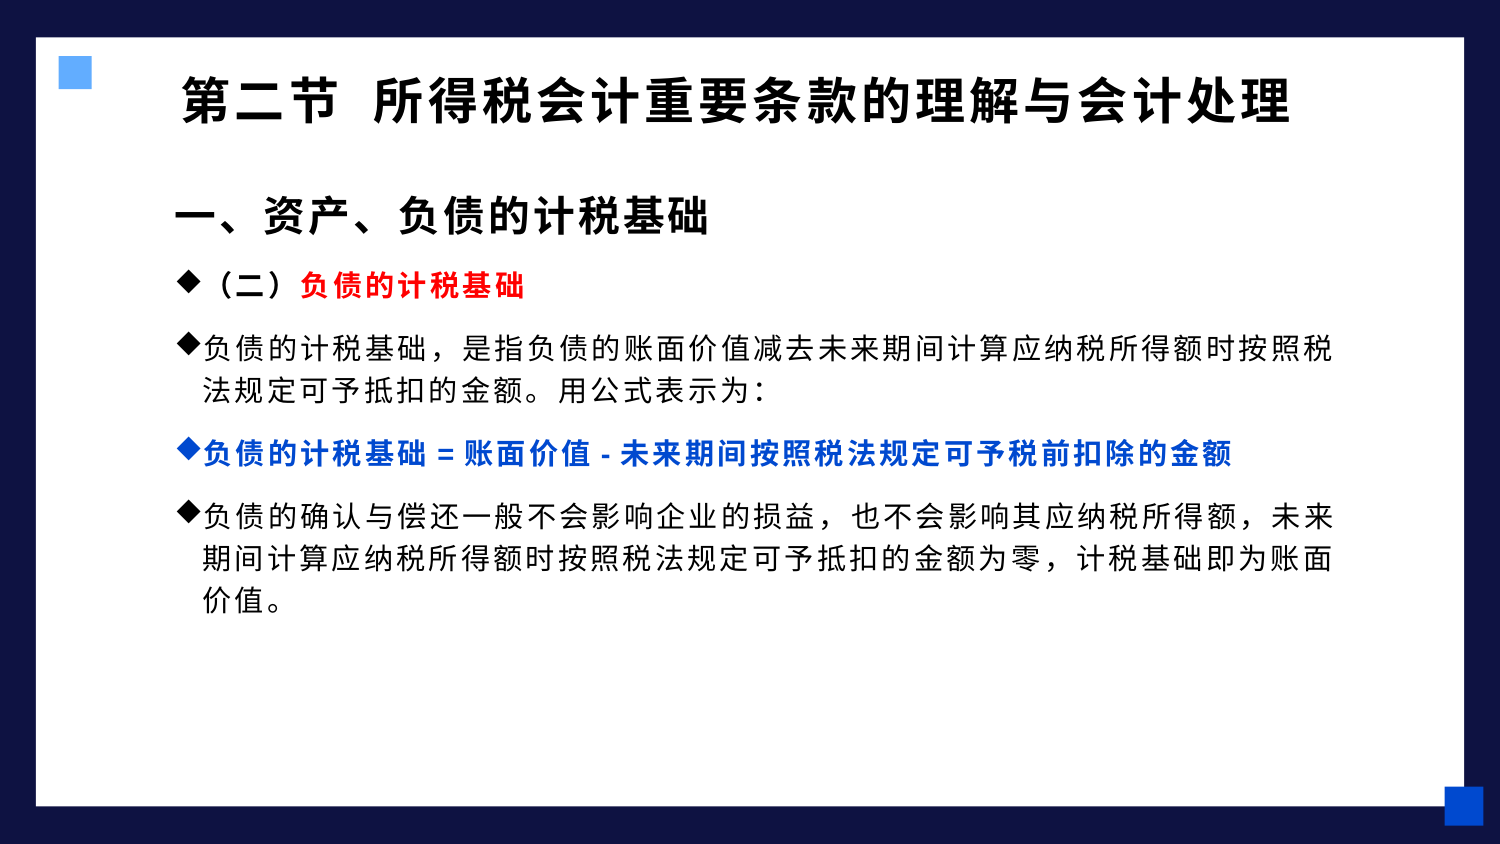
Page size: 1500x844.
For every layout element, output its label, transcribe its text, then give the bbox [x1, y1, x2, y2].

list 一、资产、负债的计税基础 （二）负债的计税基础 负债的计税基础，是指负债的账面价值减去未来期间计算应纳税所得额时按照税法规定可予抵扣的金额。用公式表示为： 负债的计税基础=账面价值-未来期间按照税法规定可予税前扣除的金额 负债的确认与偿还一般不会影响企业的损益，也不会影响其应纳税所得额，未来期间计算应纳税所得额时按照税法规定可予抵扣的金额为零，计税基础即为账面价值。 [157, 179, 1376, 604]
title 第二节 所得税会计重要条款的理解与会计处理 [141, 48, 1327, 138]
